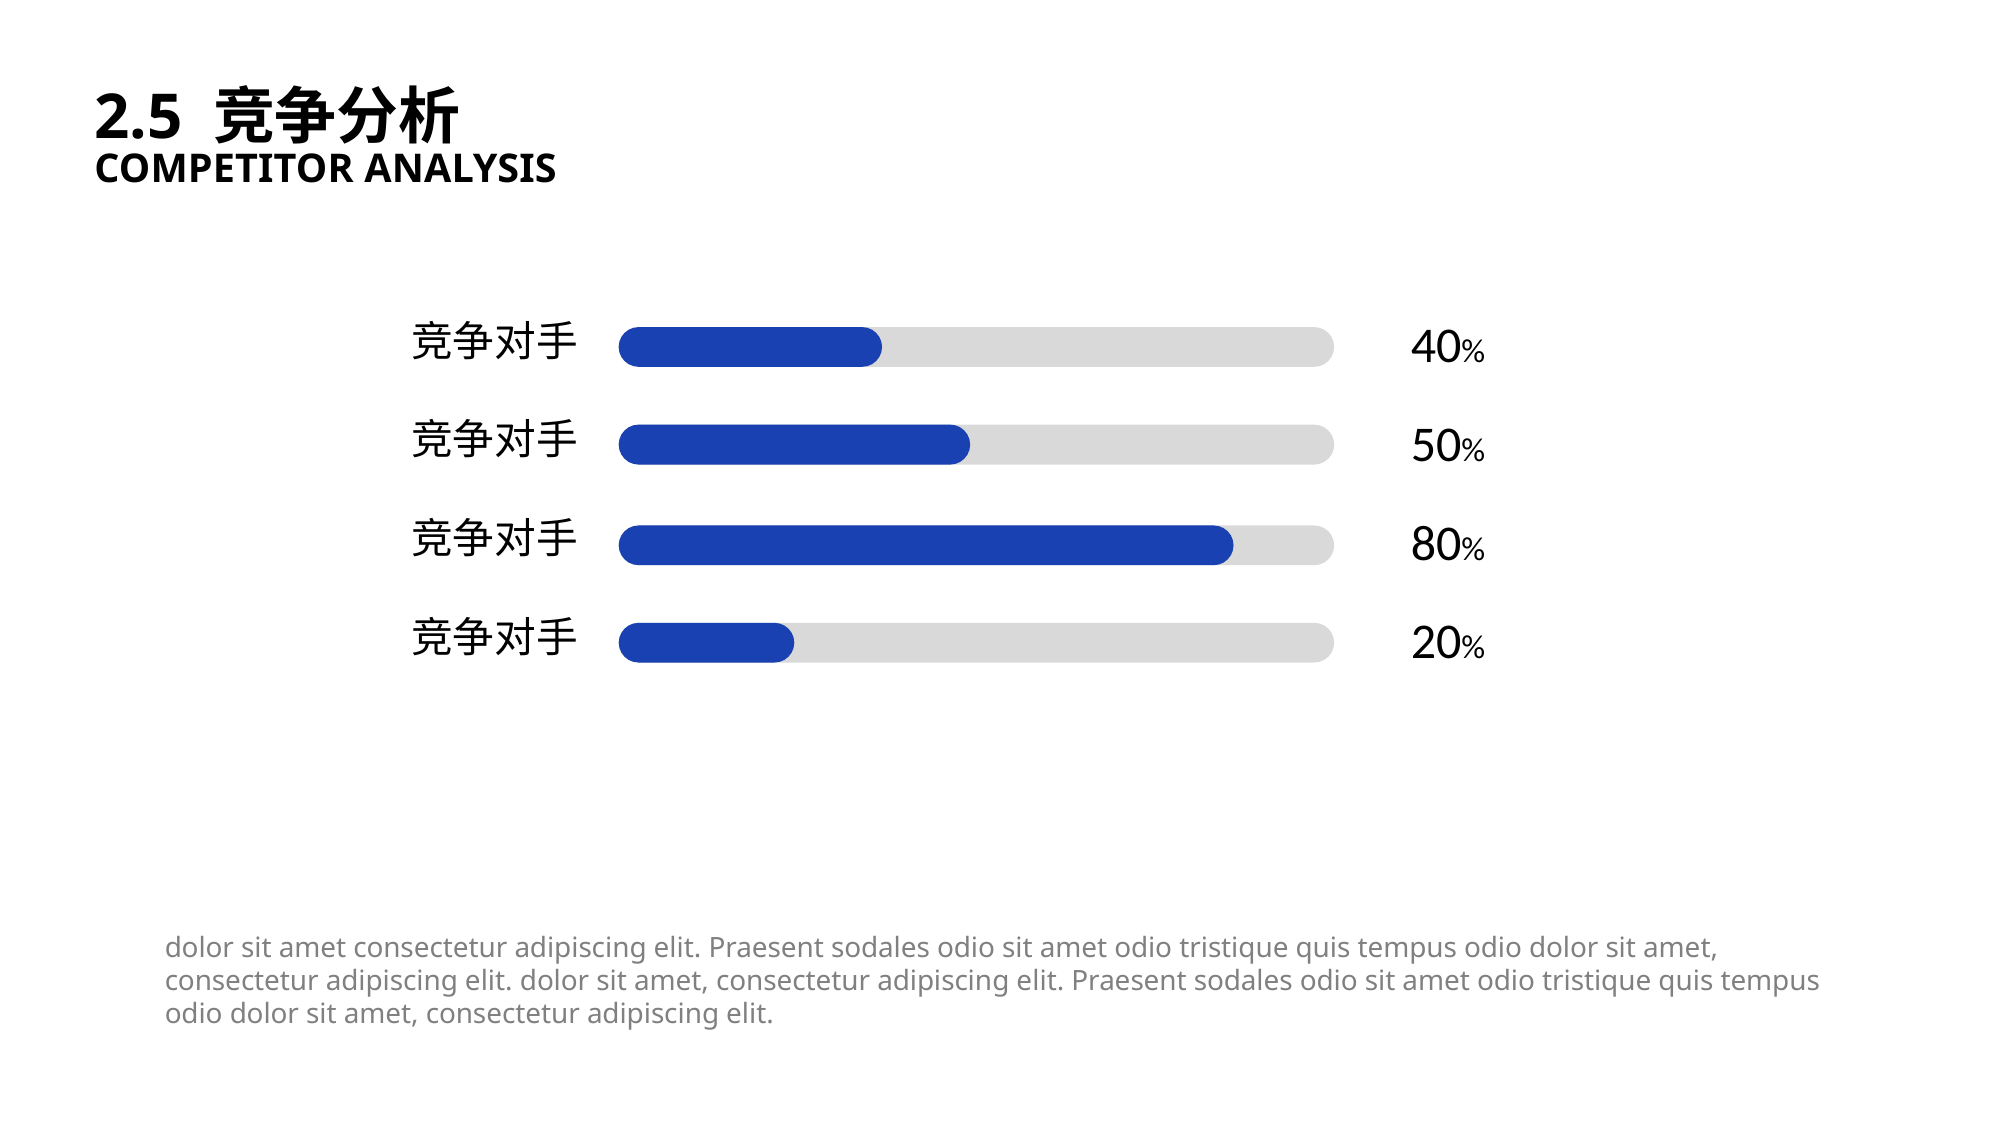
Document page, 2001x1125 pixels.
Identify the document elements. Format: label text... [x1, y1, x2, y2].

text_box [373, 305, 1543, 671]
text_box 2.5 竞争分析 COMPETITOR ANALYSIS [94, 71, 558, 198]
text_box dolor sit amet consectetur adipiscing elit. Praesent sodales odio sit amet odio tristique quis tempus odio dolor sit amet, consectetur adipiscing elit. dolor sit amet, consectetur adipiscing elit. Praesent sodales odio sit amet odio tristique quis tempus odio dolor sit amet, consectetur adipiscing elit. [150, 921, 1850, 1037]
